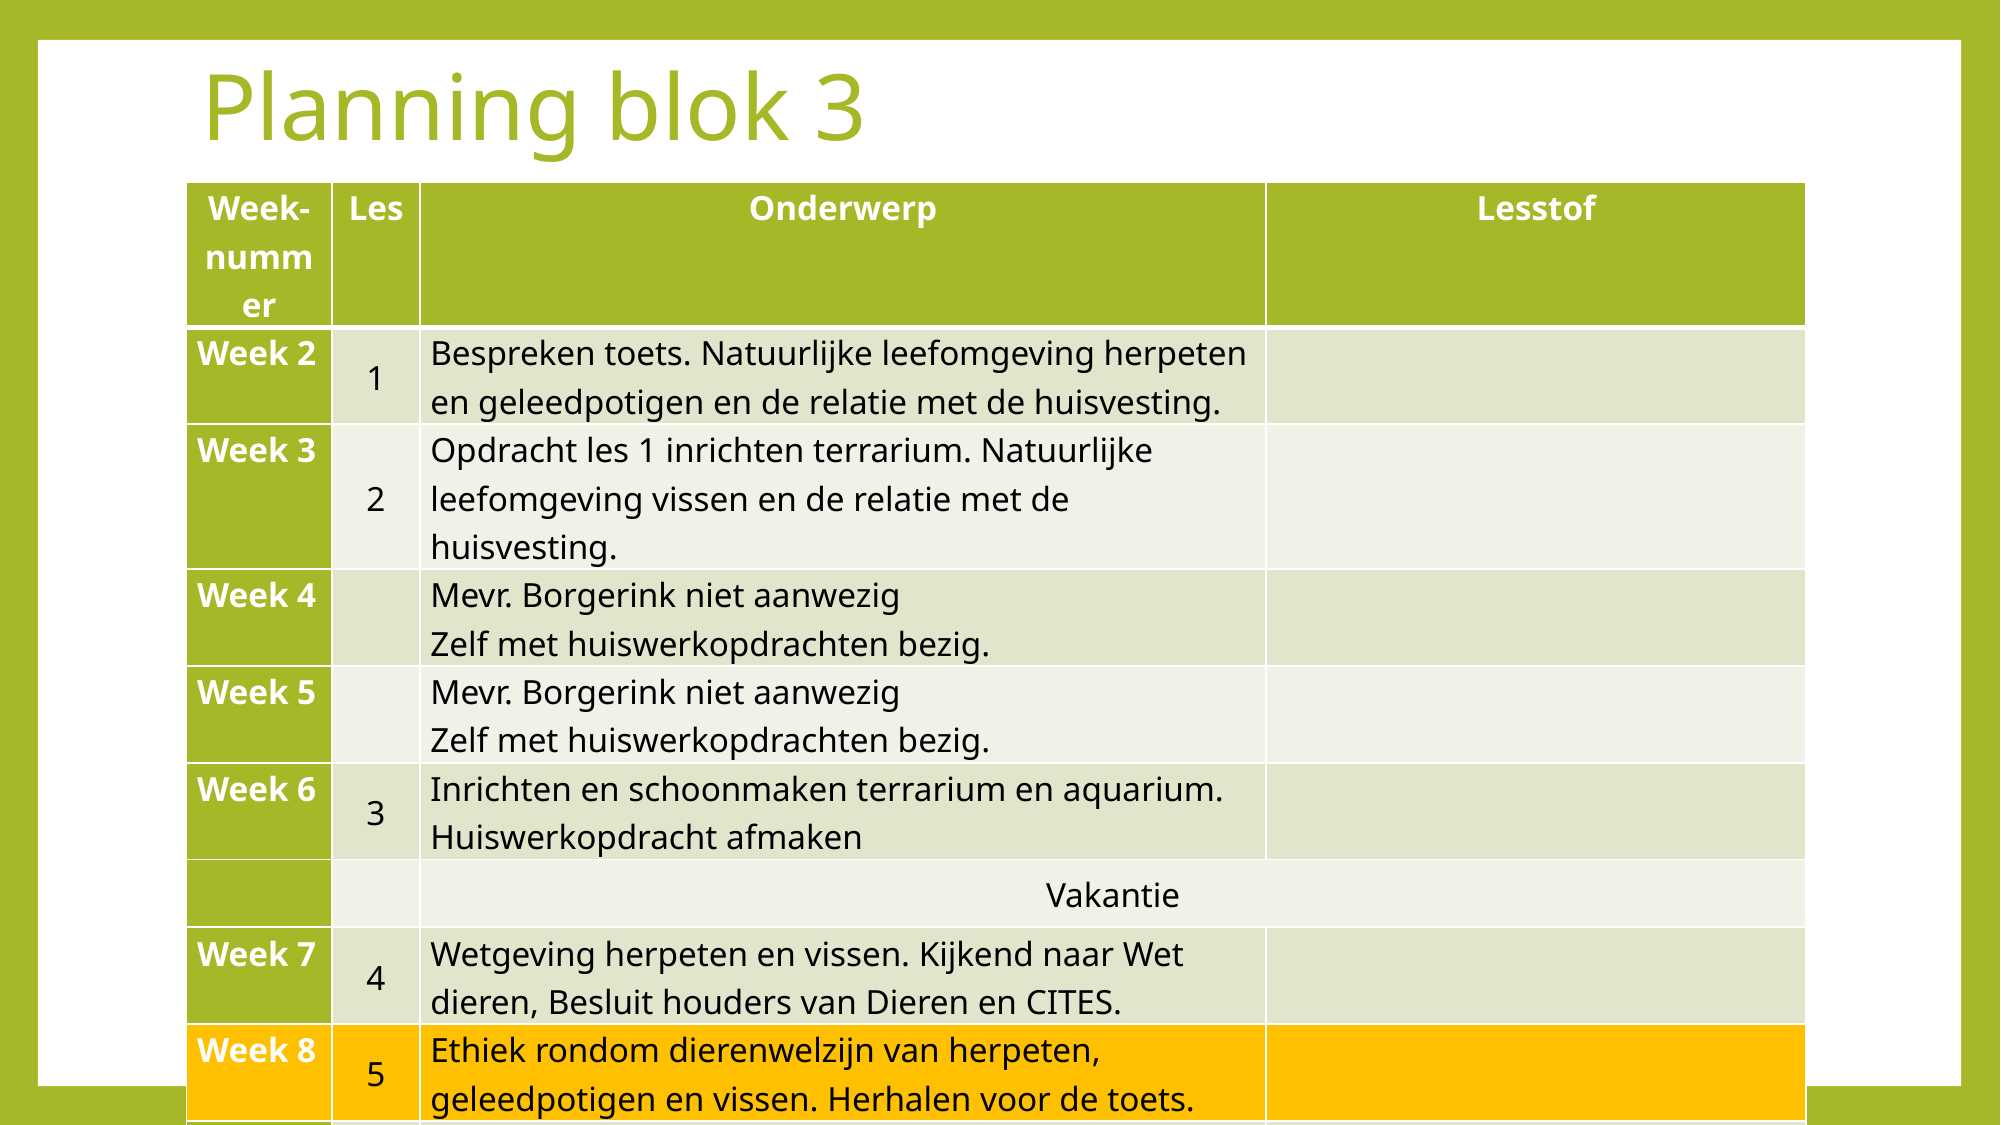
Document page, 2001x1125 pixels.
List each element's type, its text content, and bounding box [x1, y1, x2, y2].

table_cell Week 3 [187, 425, 331, 568]
table_cell Week 8 [187, 1025, 331, 1120]
table_cell [333, 860, 419, 926]
table_cell Inrichten en schoonmaken terrarium en aquarium. Huiswerkopdracht afmaken [421, 764, 1265, 859]
table_cell Bespreken toets. Natuurlijke leefomgeving herpeten en geleedpotigen en de relatie met de huisvesting. [421, 330, 1265, 423]
table_cell Week 4 [187, 570, 331, 665]
table_cell Wetgeving herpeten en vissen. Kijkend naar Wet dieren, Besluit houders van Dieren en CITES. [421, 928, 1265, 1023]
table_header Lesstof [1267, 183, 1805, 325]
table_cell 1 [333, 330, 419, 423]
title Planning blok 3 [186, 0, 1807, 181]
table_cell [187, 860, 331, 926]
table_cell [1267, 667, 1805, 762]
table_cell Opdracht les 1 inrichten terrarium. Natuurlijke leefomgeving vissen en de relatie met de huisvesting. [421, 425, 1265, 568]
table_cell [1267, 570, 1805, 665]
table_header Les [333, 183, 419, 325]
table_cell [1267, 425, 1805, 568]
table_cell Mevr. Borgerink niet aanwezig Zelf met huiswerkopdrachten bezig. [421, 667, 1265, 762]
table_cell 3 [333, 764, 419, 859]
table_cell [1267, 928, 1805, 1023]
table_cell Vakantie [421, 860, 1805, 926]
table_cell 5 [333, 1025, 419, 1120]
table_cell Week 7 [187, 928, 331, 1023]
table_cell Mevr. Borgerink niet aanwezig Zelf met huiswerkopdrachten bezig. [421, 570, 1265, 665]
table_cell [333, 667, 419, 762]
table_cell Week 6 [187, 764, 331, 859]
table_cell Ethiek rondom dierenwelzijn van herpeten, geleedpotigen en vissen. Herhalen voor de toets. [421, 1025, 1265, 1120]
table_cell [1267, 330, 1805, 423]
table_cell [333, 570, 419, 665]
table_cell Week 2 [187, 330, 331, 423]
table_header Onderwerp [421, 183, 1265, 325]
table_cell [1267, 1025, 1805, 1120]
table_header Week- nummer [187, 183, 331, 325]
table_cell 2 [333, 425, 419, 568]
table_cell Week 5 [187, 667, 331, 762]
table_cell 4 [333, 928, 419, 1023]
table_cell [1267, 764, 1805, 859]
